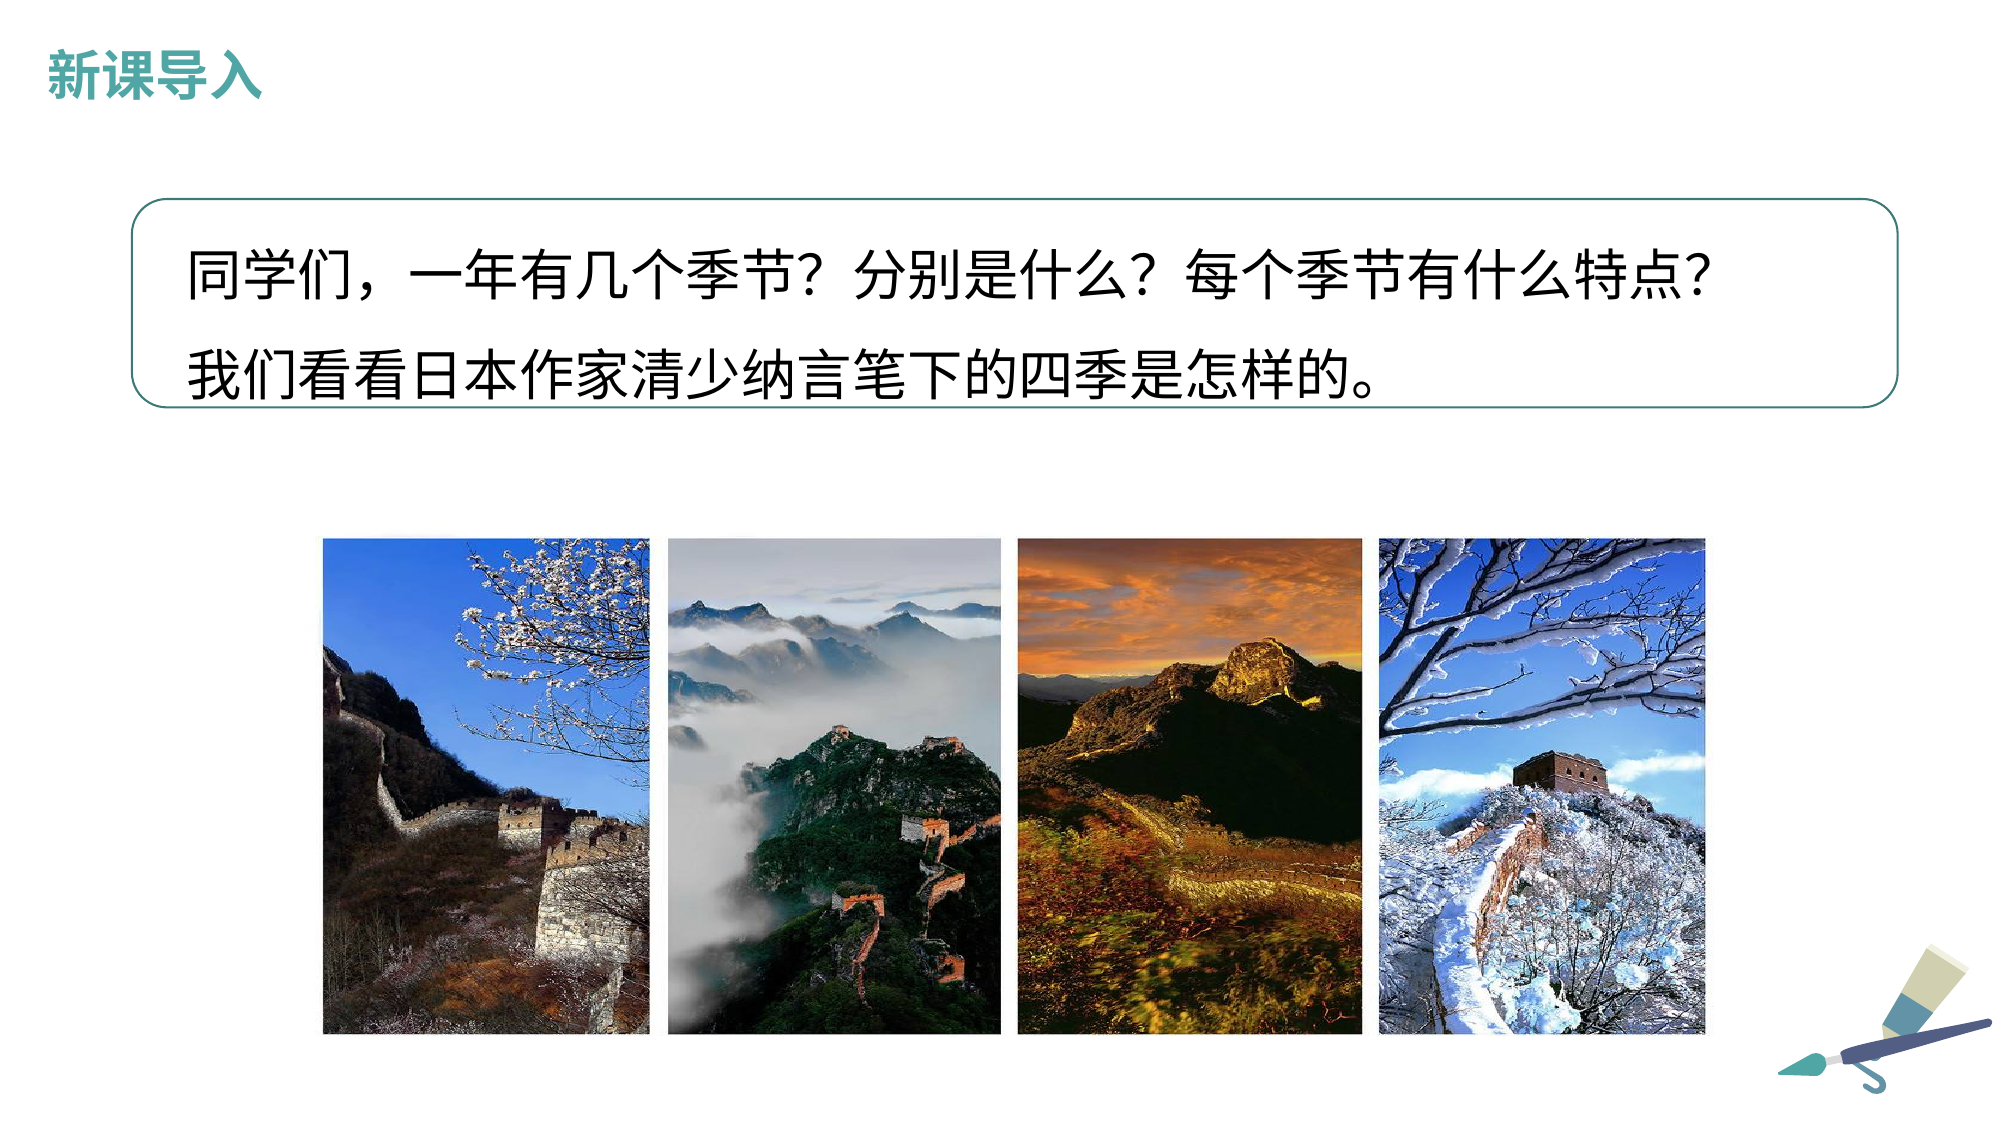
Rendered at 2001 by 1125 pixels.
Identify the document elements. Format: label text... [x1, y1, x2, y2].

picture [296, 511, 1734, 1062]
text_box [1811, 945, 1974, 1125]
text_box 新课导入 [32, 33, 347, 114]
text_box [130, 197, 1899, 409]
text_box 同学们，一年有几个季节？分别是什么？每个季节有什么特点？ 我们看看日本作家清少纳言笔下的四季是怎样的。 [171, 409, 1829, 414]
